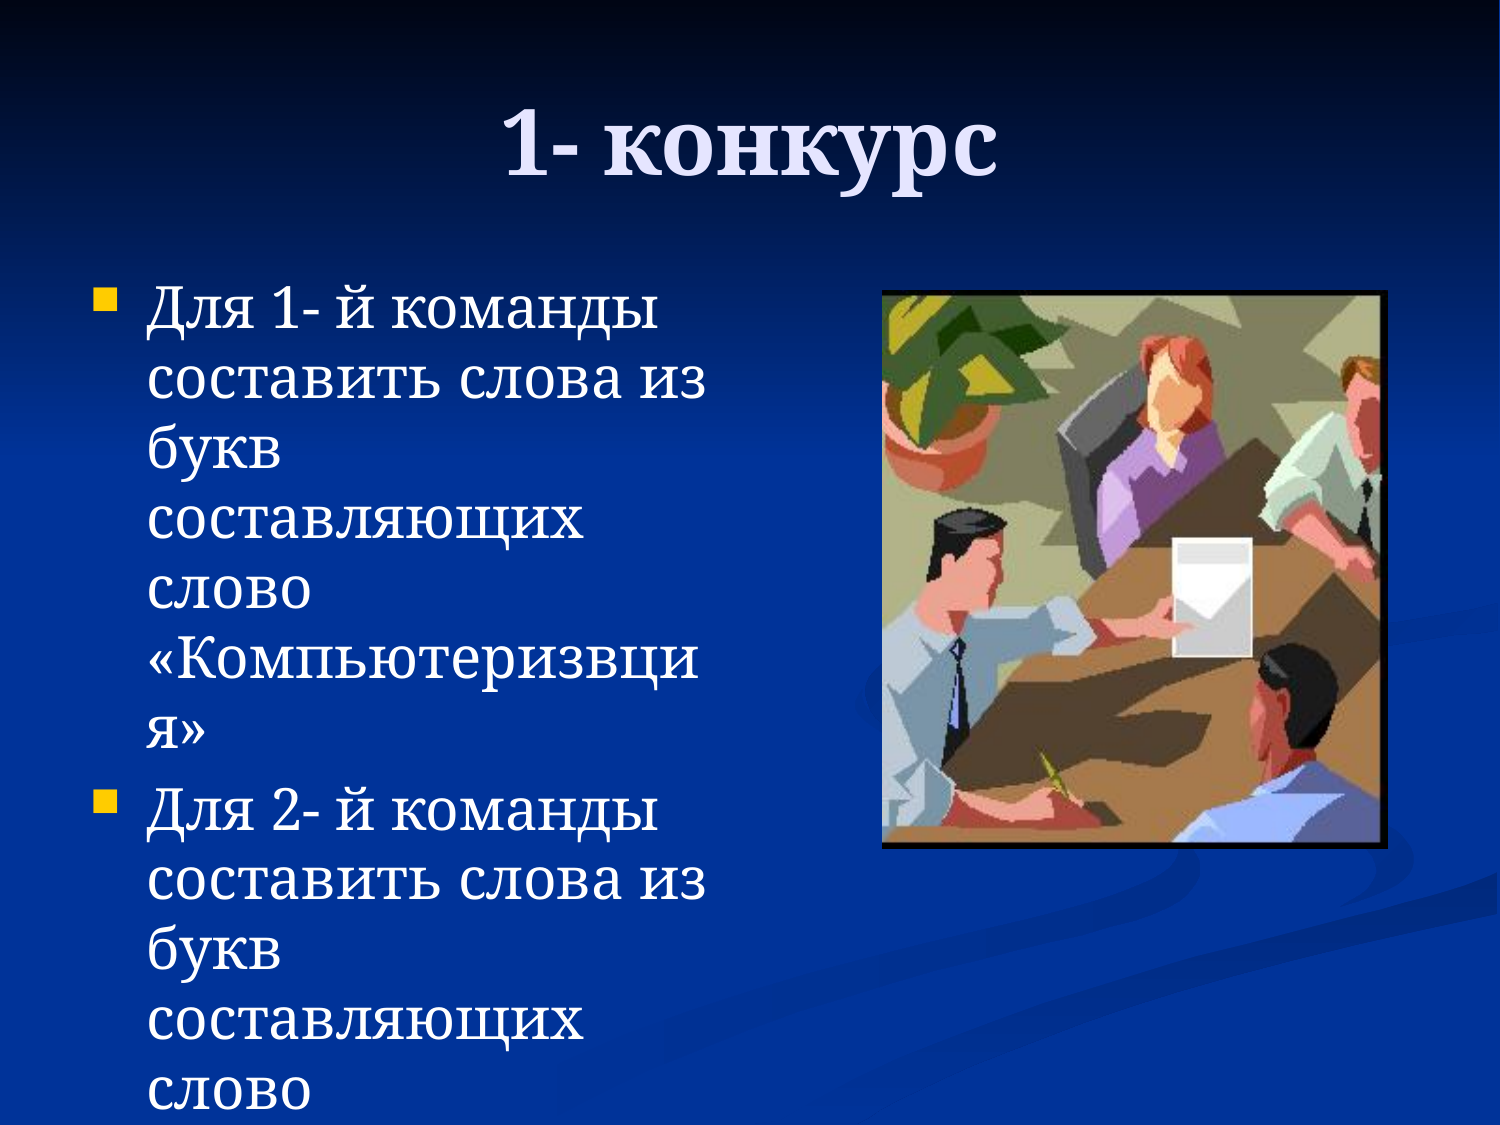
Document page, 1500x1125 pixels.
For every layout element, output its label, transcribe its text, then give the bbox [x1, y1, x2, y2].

title 1- конкурс [75, 45, 1425, 233]
list Для 1- й команды составить слова из букв составляющих слово «Компьютеризвция» Для 2- й команды составить слова из букв составляющих слово «Интерактивность» [75, 262, 738, 1005]
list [882, 290, 1388, 849]
